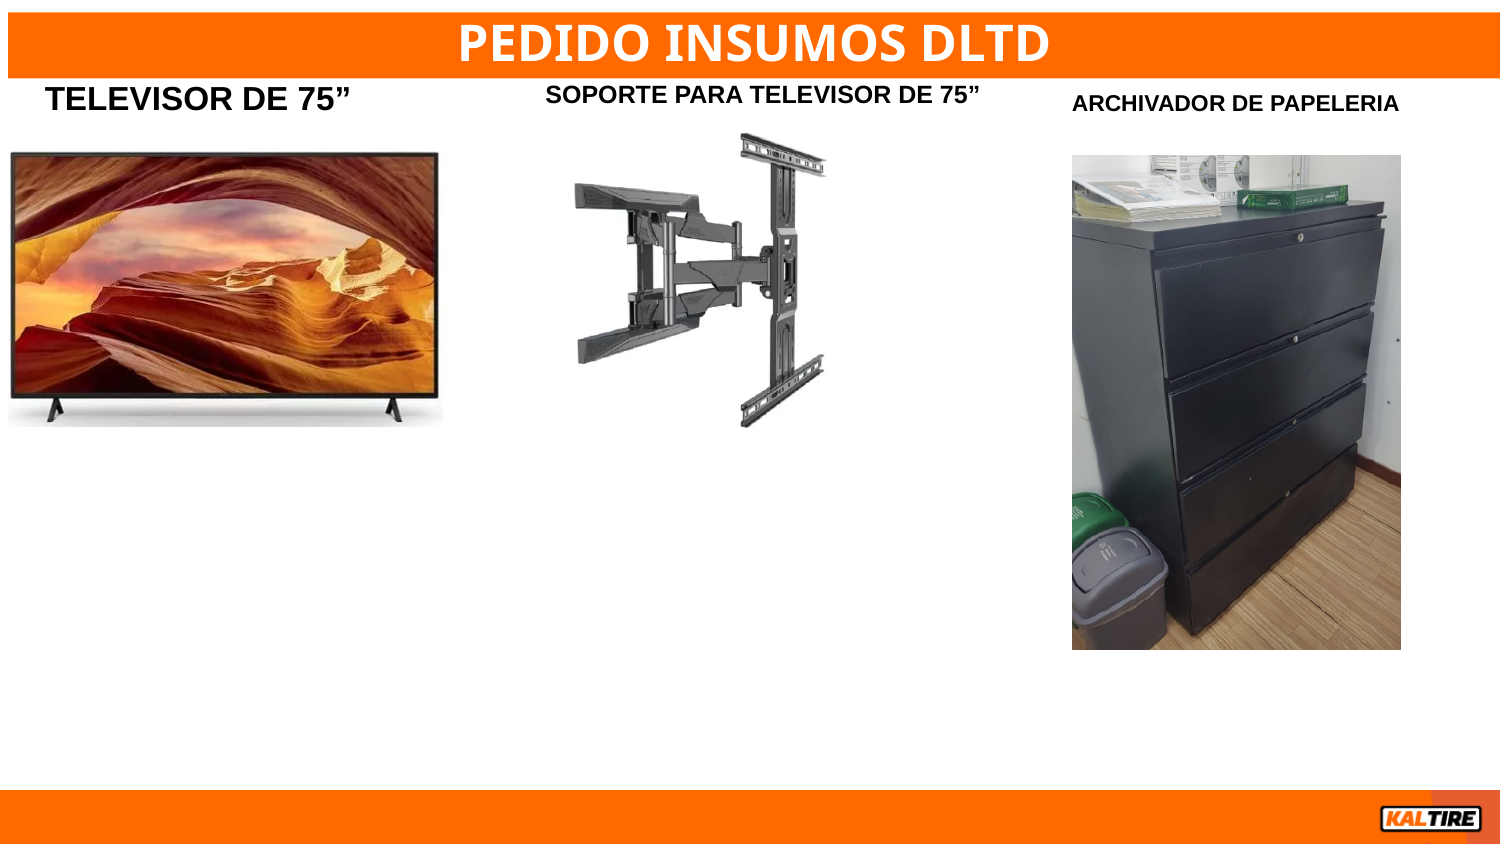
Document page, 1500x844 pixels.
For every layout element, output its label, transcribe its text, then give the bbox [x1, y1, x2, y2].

text_box TELEVISOR DE 75” [30, 69, 377, 125]
picture [1071, 155, 1401, 650]
text_box ARCHIVADOR DE PAPELERIA [1029, 81, 1443, 124]
text_box SOPORTE PARA TELEVISOR DE 75” [530, 71, 1004, 117]
picture [0, 790, 1500, 844]
picture [0, 144, 448, 428]
picture [561, 97, 846, 448]
text_box PEDIDO INSUMOS DLTD [8, 12, 1500, 79]
